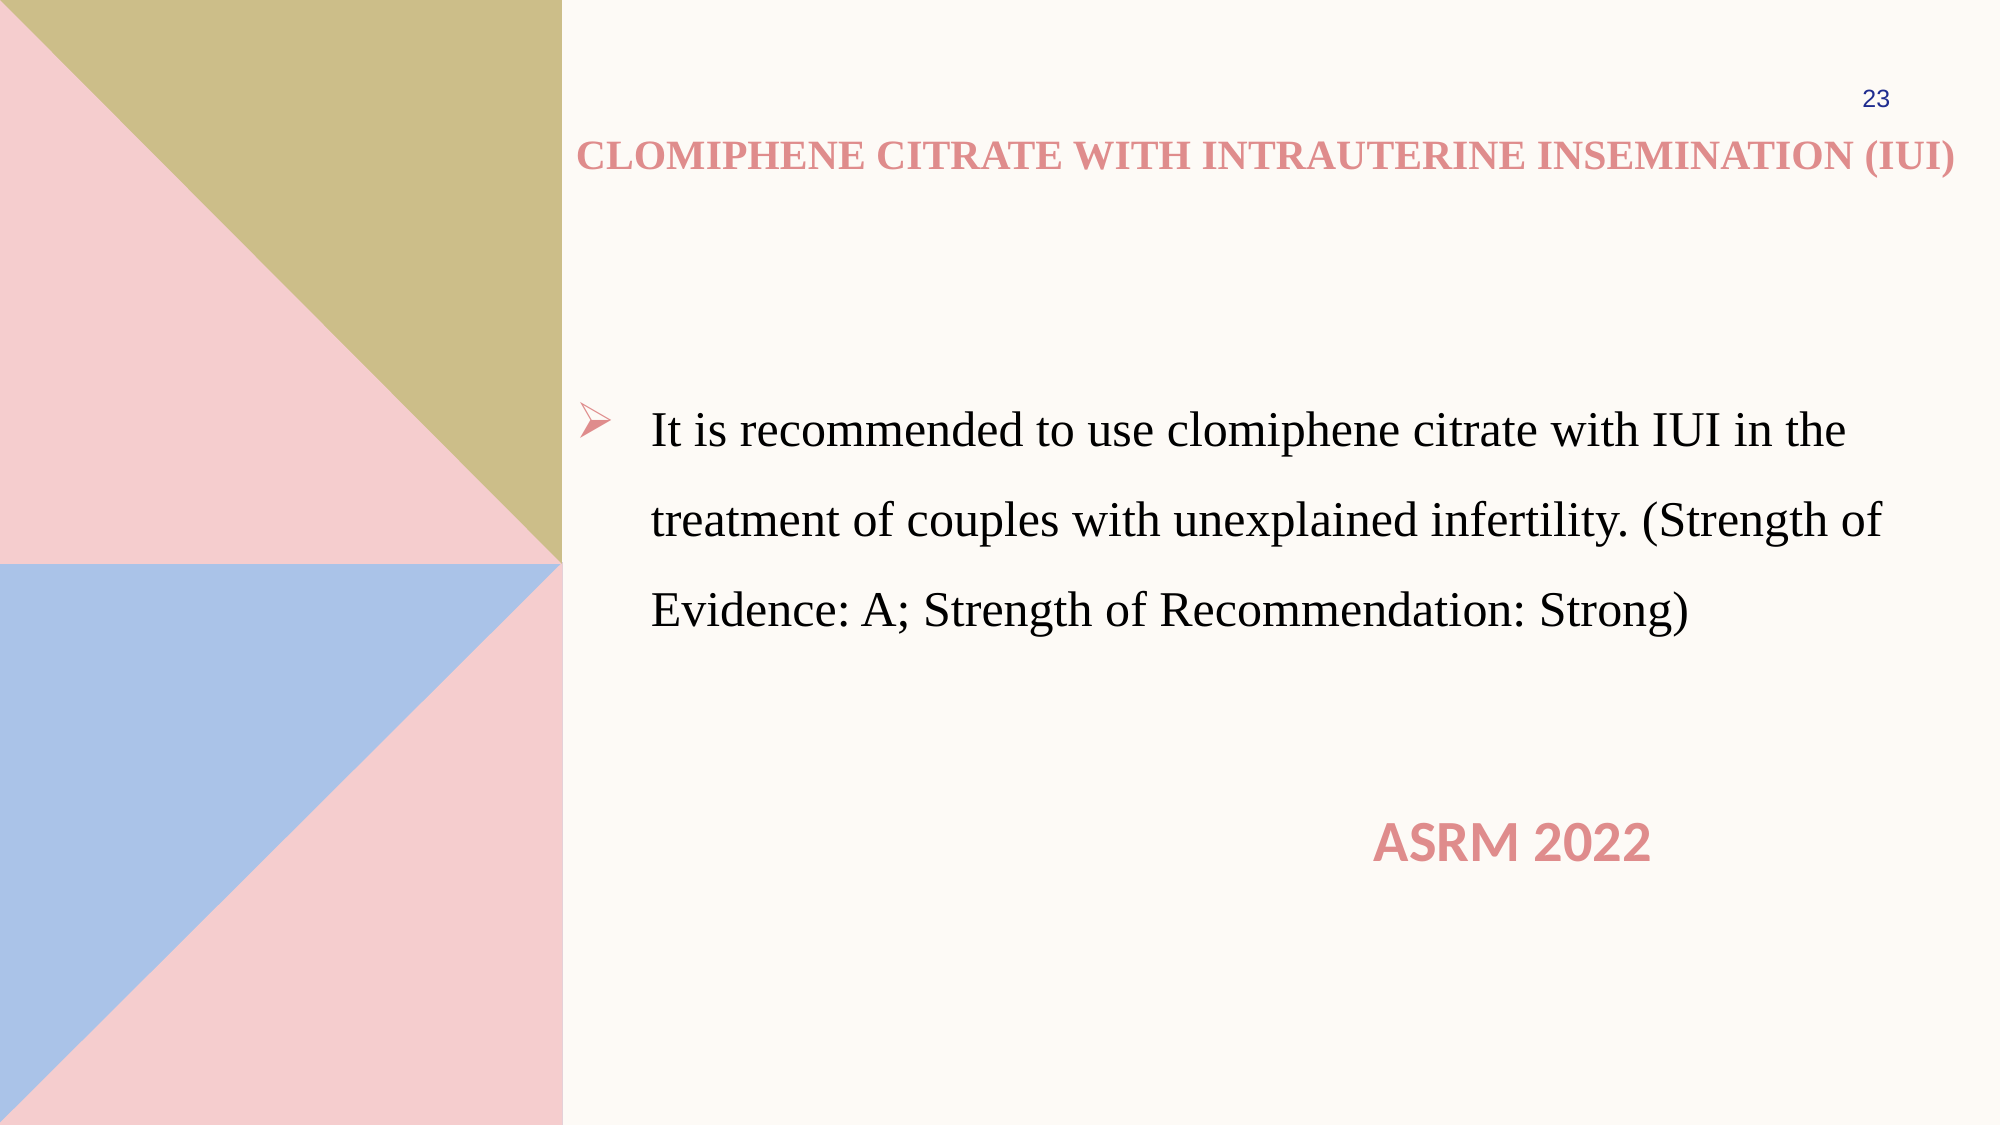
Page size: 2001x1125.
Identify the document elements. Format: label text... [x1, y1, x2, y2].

list It is recommended to use clomiphene citrate with IUI in the treatment of couples with unexplained infertility. (Strength of Evidence: A; Strength of Recommendation: Strong) ASRM 2022 [560, 358, 2000, 985]
title CLOMIPHENE CITRATE WITH INTRAUTERINE INSEMINATION (IUI) [560, 120, 2000, 222]
slide_number 23 [1795, 75, 1958, 120]
